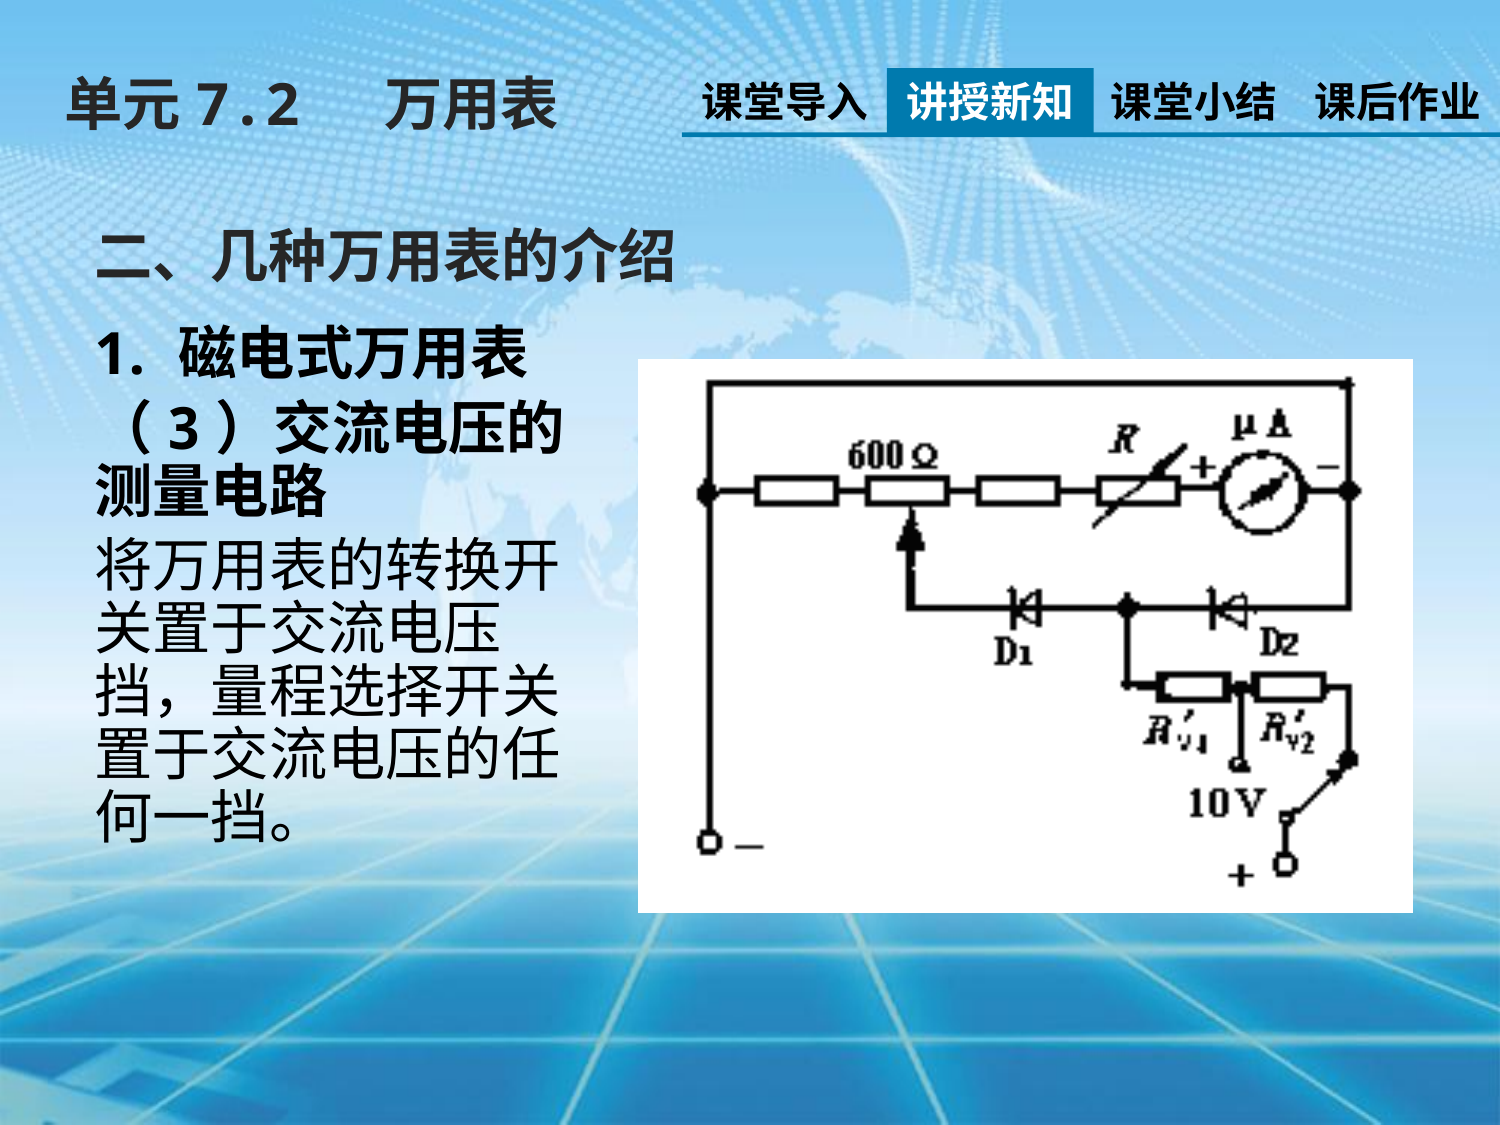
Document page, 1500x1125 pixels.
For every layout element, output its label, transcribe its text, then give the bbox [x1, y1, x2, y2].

text_box 磁电式万用表 （3）交流电压的测量电路 将万用表的转换开关置于交流电压挡，量程选择开关置于交流电压的任何一挡。 [79, 316, 606, 956]
text_box 二、几种万用表的介绍 [79, 212, 1359, 297]
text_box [49, 59, 1500, 146]
picture [0, 0, 1500, 1125]
